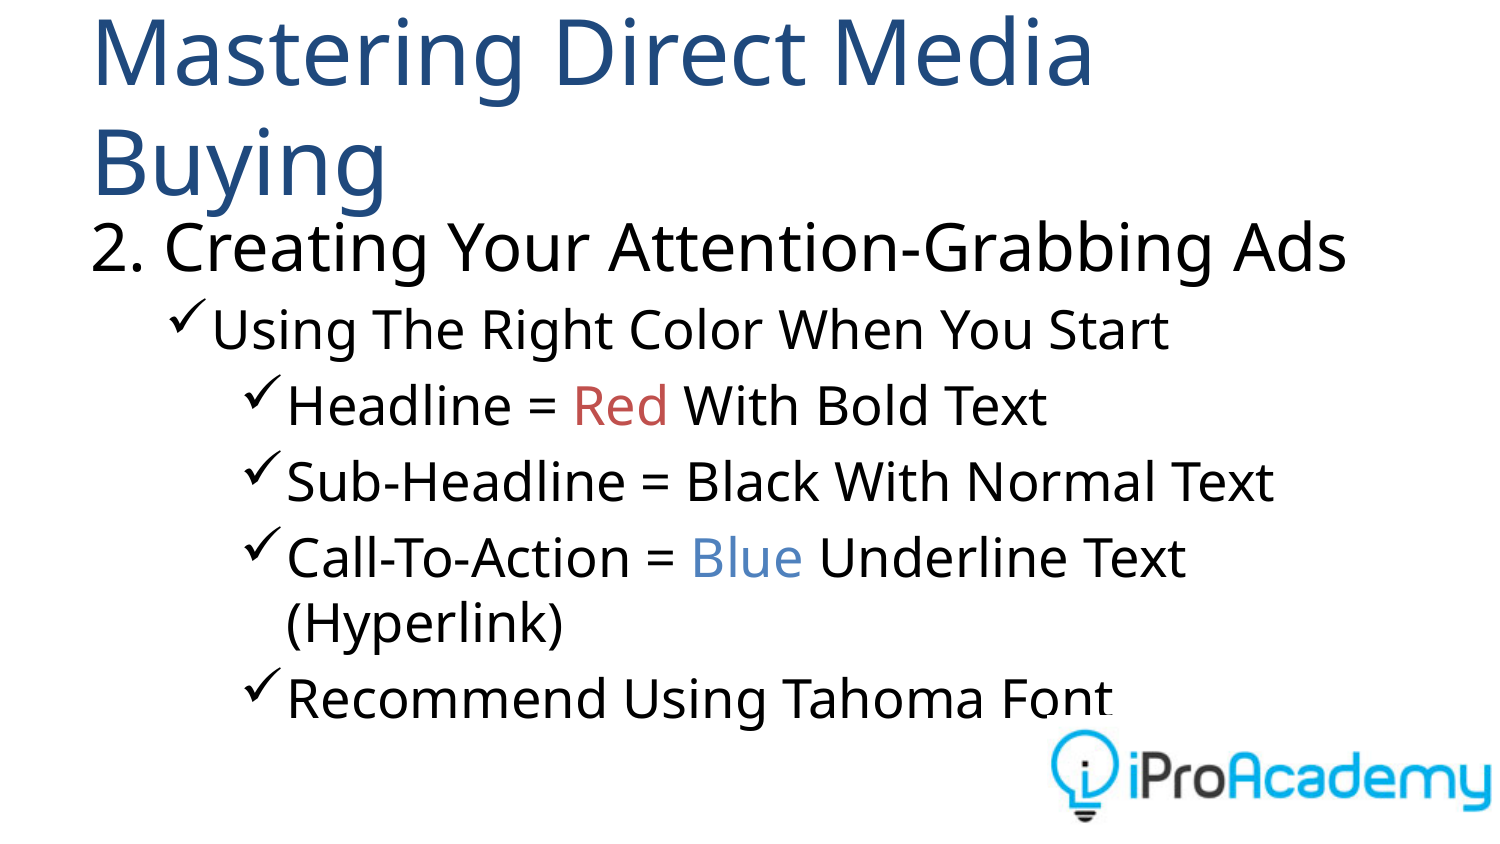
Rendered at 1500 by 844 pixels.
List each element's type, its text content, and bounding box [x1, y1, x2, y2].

picture [1047, 715, 1499, 841]
list 2. Creating Your Attention-Grabbing Ads Using The Right Color When You Start Headline = Red With Bold Text Sub-Headline = Black With Normal Text Call-To-Action = Blue Underline Text (Hyperlink) Recommend Using Tahoma Font [75, 196, 1425, 754]
title Mastering Direct Media Buying [75, 33, 1425, 175]
